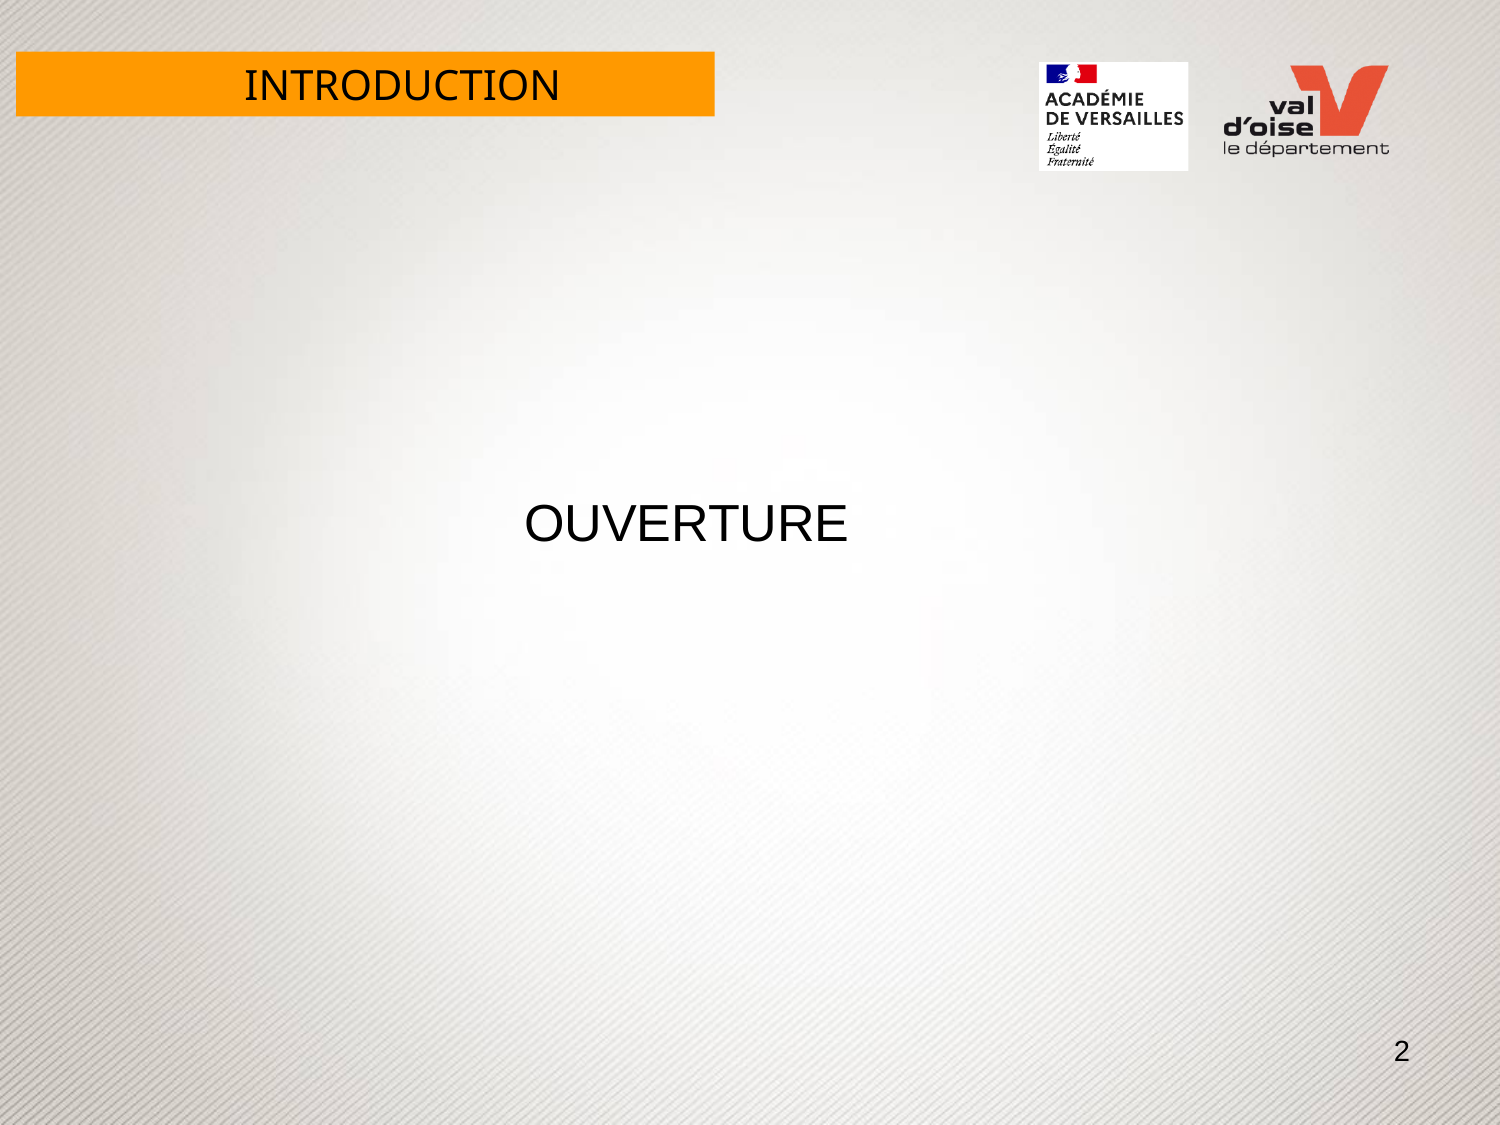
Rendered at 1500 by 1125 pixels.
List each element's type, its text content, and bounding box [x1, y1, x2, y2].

slide_number 2 [1074, 1024, 1425, 1103]
text_box OUVERTURE [509, 481, 920, 559]
text_box INTRODUCTION [16, 51, 715, 117]
picture [0, 0, 1500, 1125]
